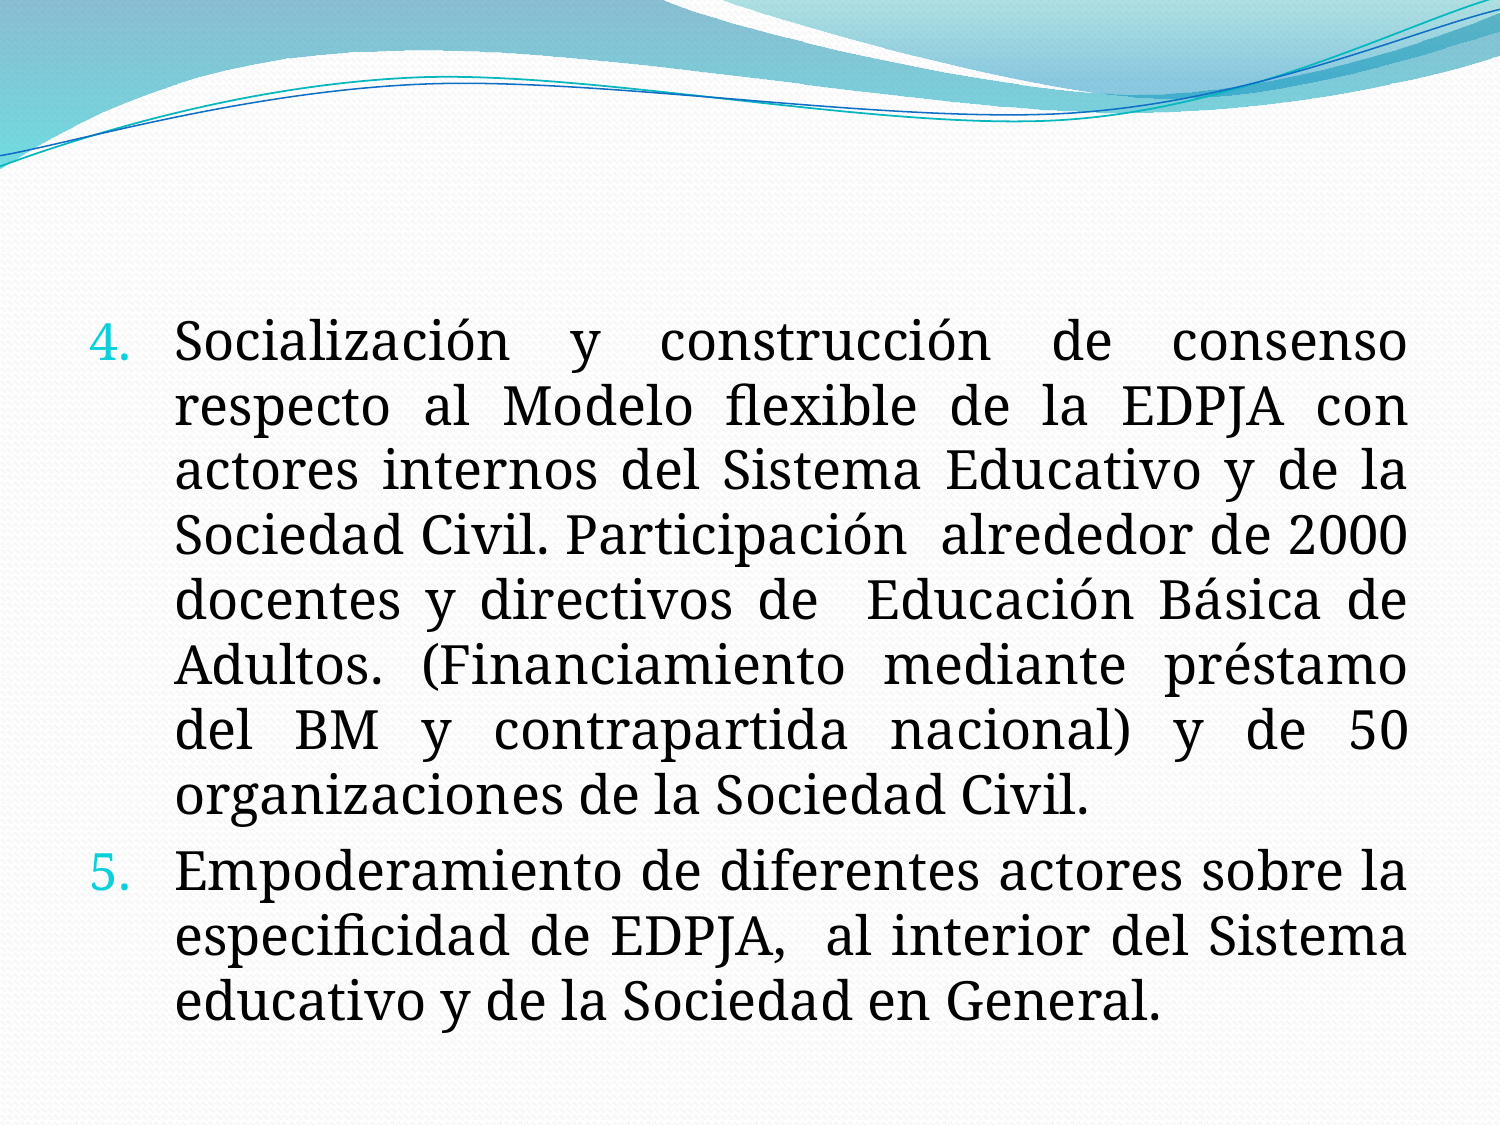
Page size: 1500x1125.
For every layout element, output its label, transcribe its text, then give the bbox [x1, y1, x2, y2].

list Socialización y construcción de consenso respecto al Modelo flexible de la EDPJA con actores internos del Sistema Educativo y de la Sociedad Civil. Participación alrededor de 2000 docentes y directivos de Educación Básica de Adultos. (Financiamiento mediante préstamo del BM y contrapartida nacional) y de 50 organizaciones de la Sociedad Civil. Empoderamiento de diferentes actores sobre la especificidad de EDPJA, al interior del Sistema educativo y de la Sociedad en General. [75, 298, 1425, 1125]
